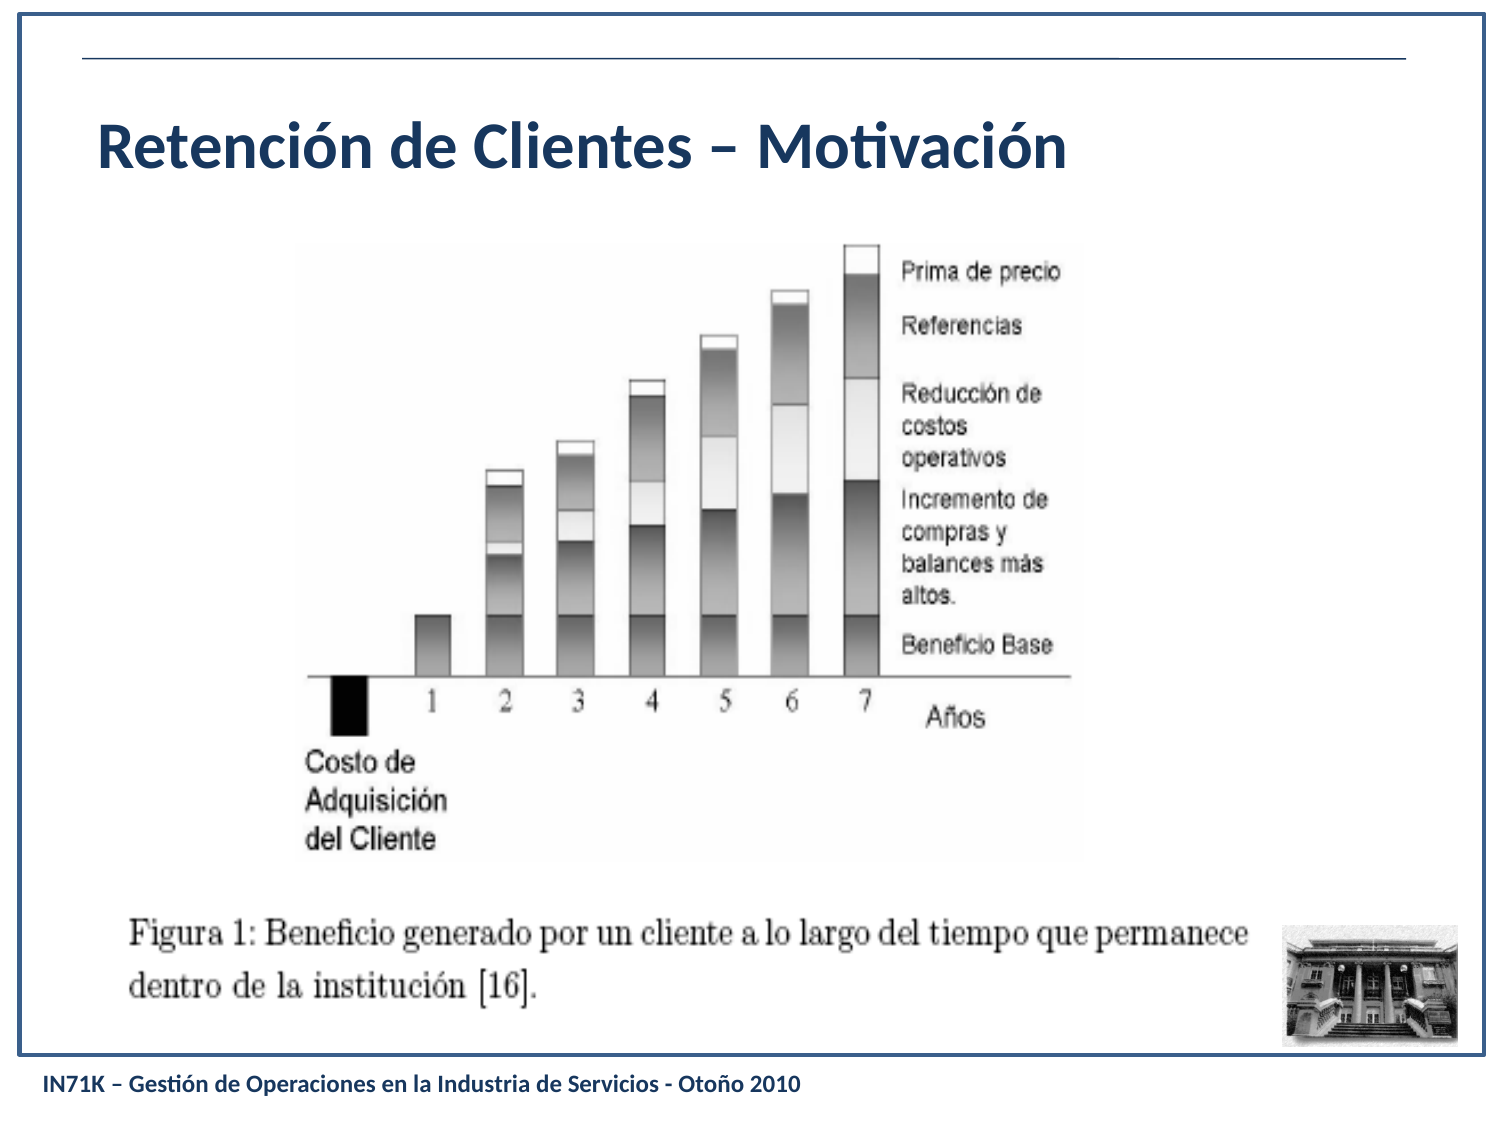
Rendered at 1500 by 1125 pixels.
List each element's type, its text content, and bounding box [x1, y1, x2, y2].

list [23, 211, 1282, 1033]
title Retención de Clientes – Motivación [81, 81, 1414, 202]
picture [1282, 925, 1458, 1047]
